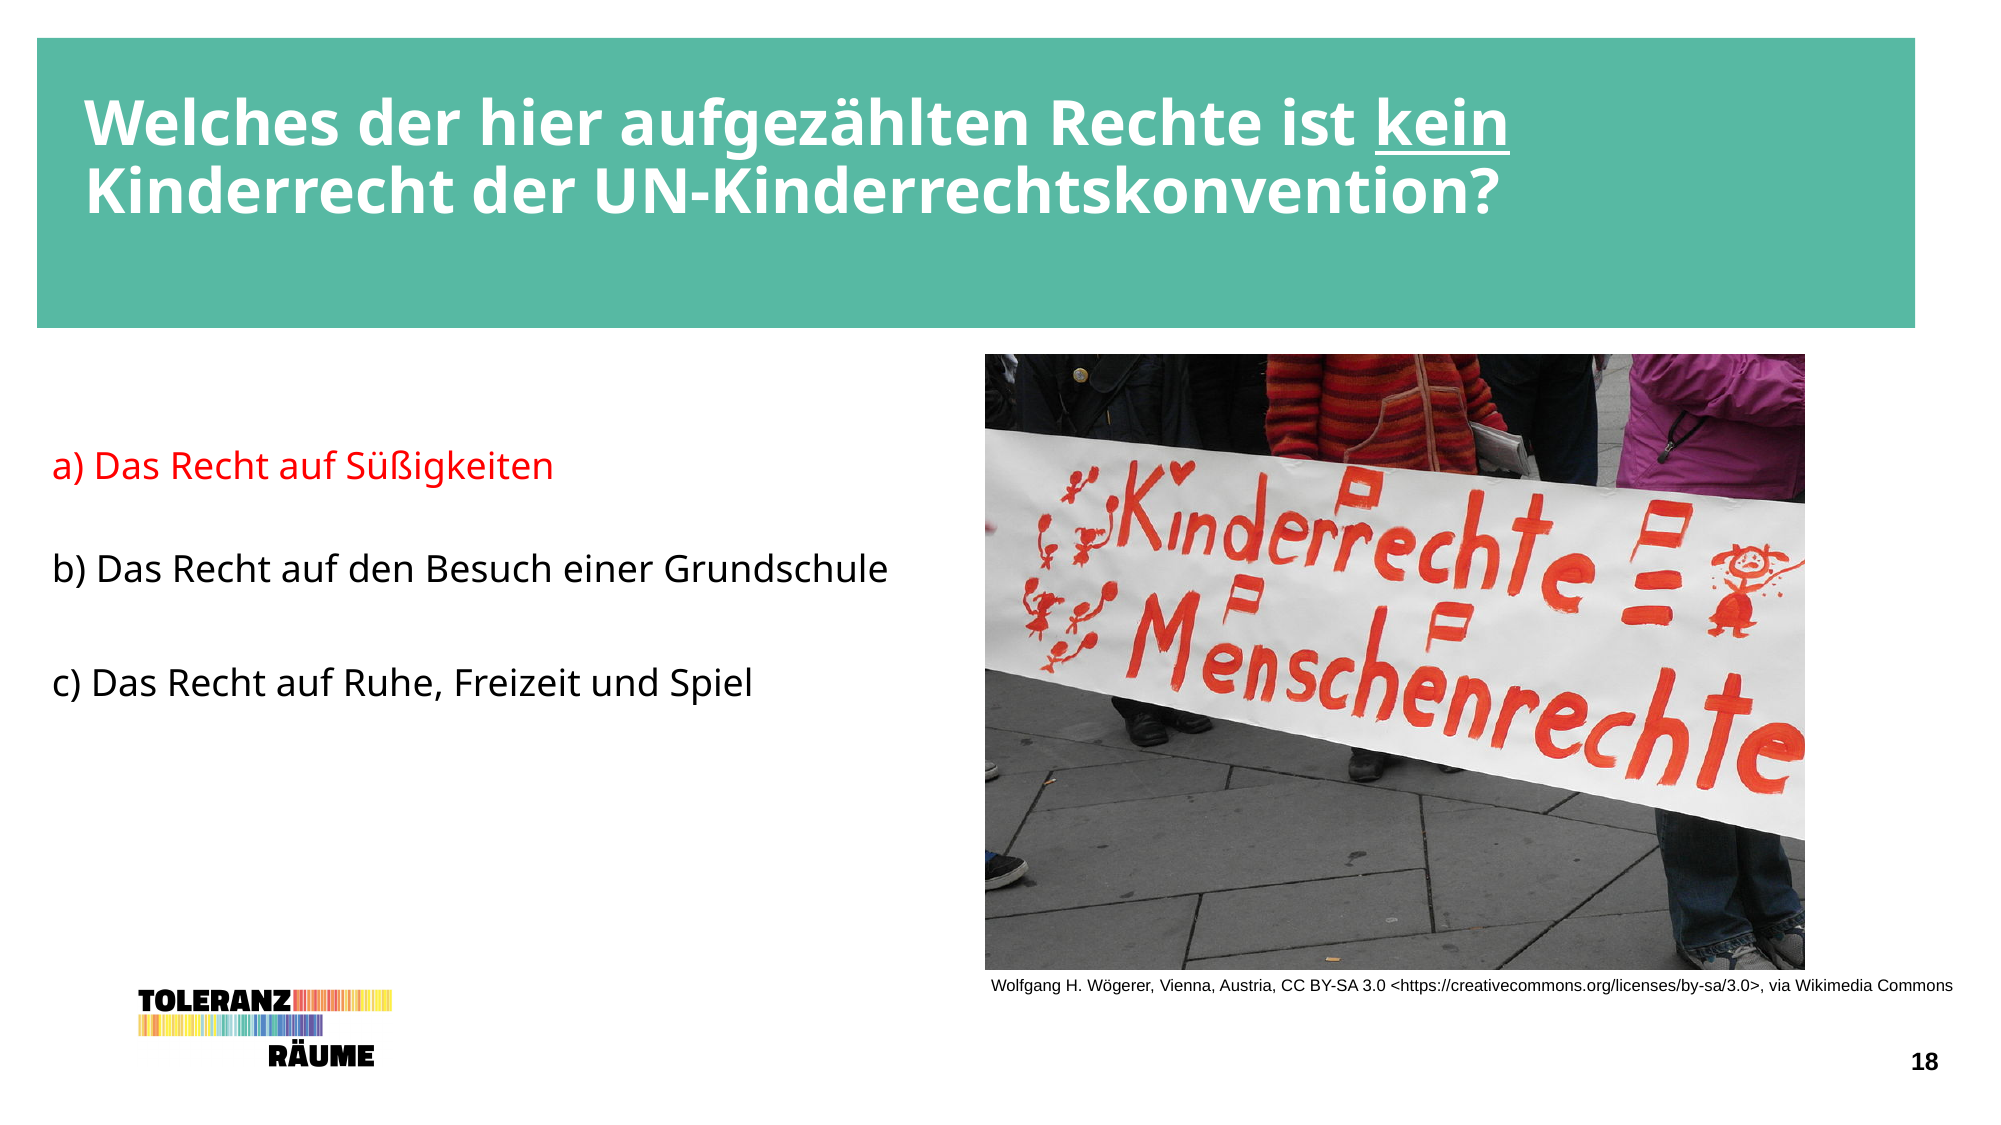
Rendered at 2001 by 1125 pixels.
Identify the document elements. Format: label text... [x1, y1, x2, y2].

picture [985, 354, 1805, 970]
picture [137, 989, 393, 1067]
text_box c) Das Recht auf Ruhe, Freizeit und Spiel [37, 651, 985, 757]
text_box Wolfgang H. Wögerer, Vienna, Austria, CC BY-SA 3.0 <https://creativecommons.org/licenses/by-sa/3.0>, via Wikimedia Commons [976, 967, 1999, 1003]
title Welches der hier aufgezählten Rechte ist kein Kinderrecht der UN-Kinderrechtskonvention? [84, 91, 1834, 218]
text_box [36, 37, 1916, 329]
slide_number 18 [1846, 1034, 1940, 1076]
text_box a) Das Recht auf Süßigkeiten [37, 435, 985, 495]
text_box b) Das Recht auf den Besuch einer Grundschule [37, 534, 985, 598]
